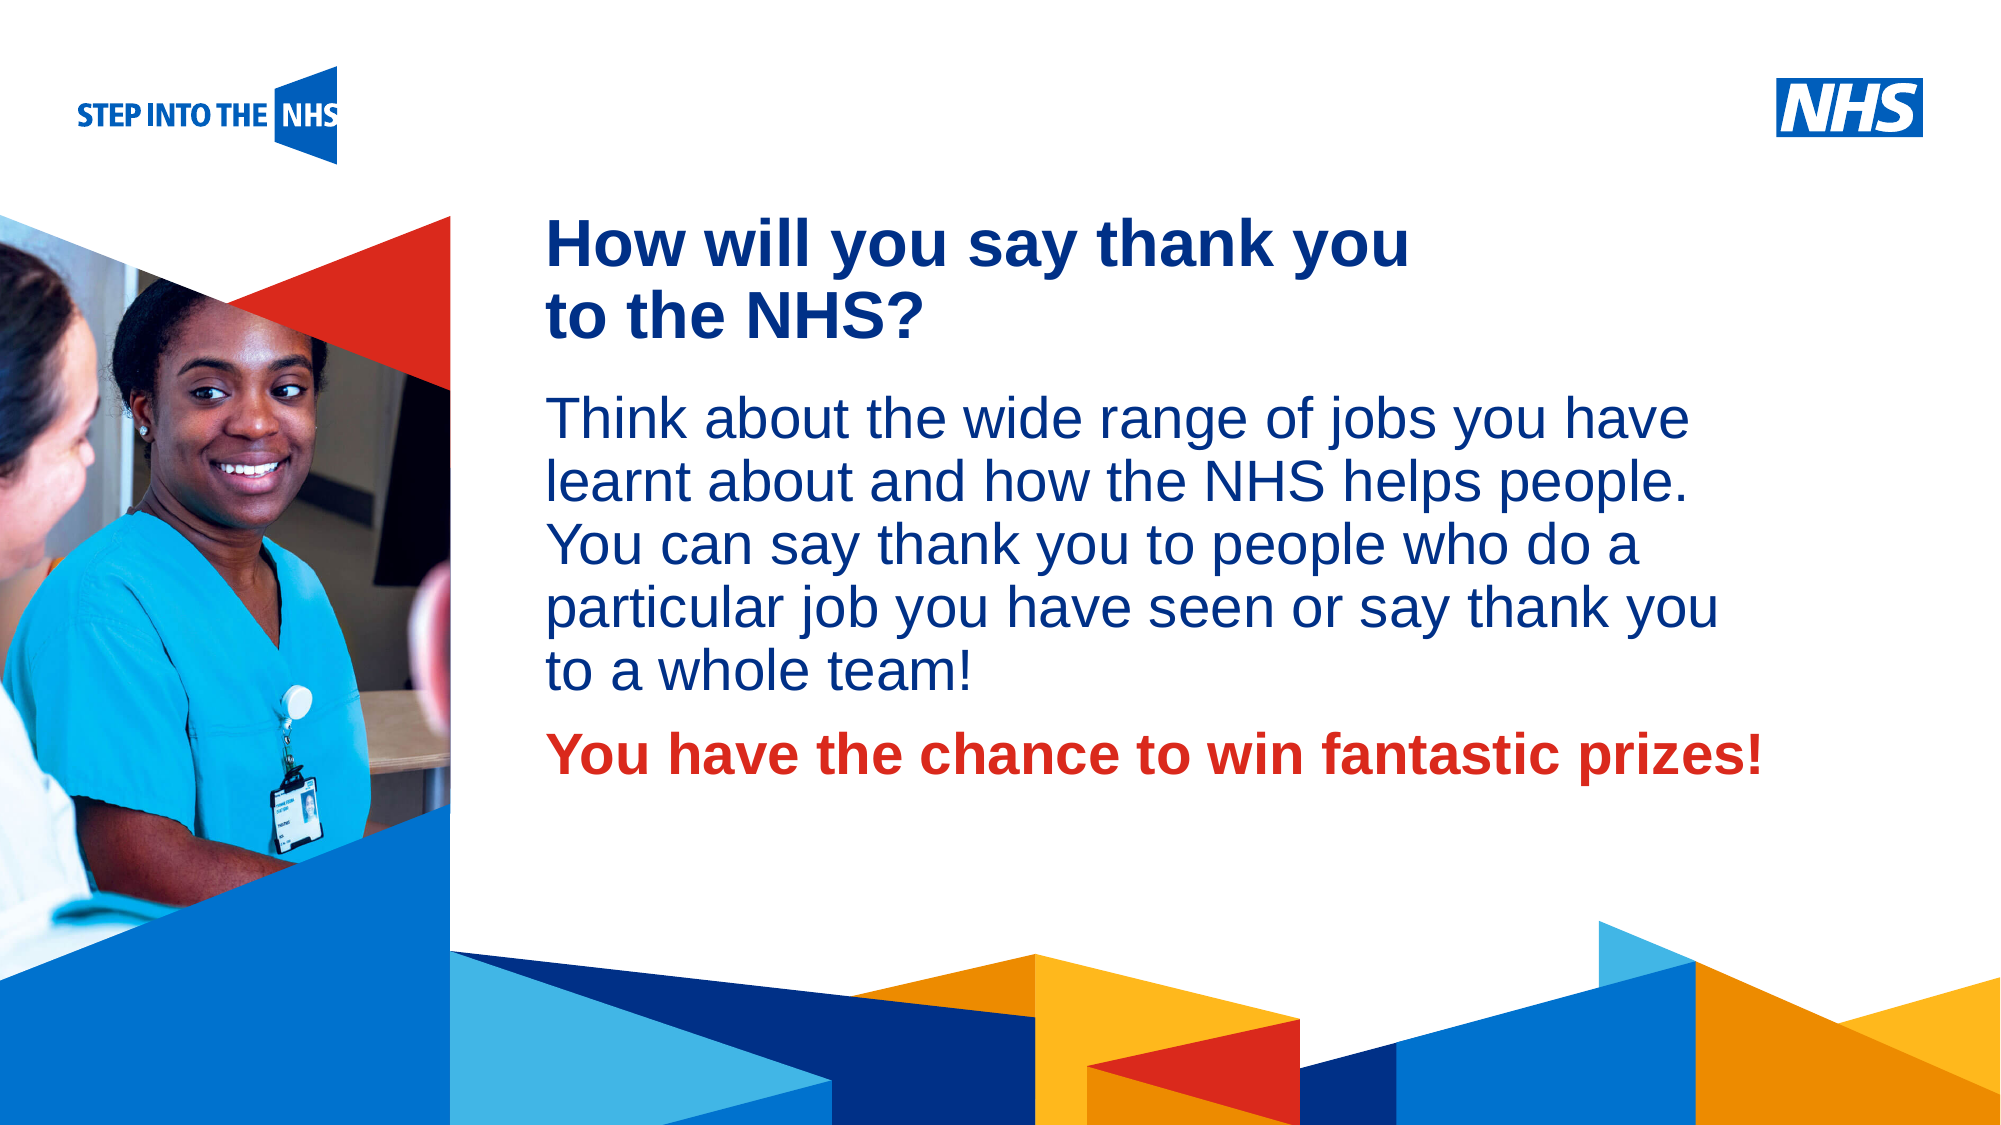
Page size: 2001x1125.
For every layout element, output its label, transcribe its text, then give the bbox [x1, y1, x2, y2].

list Think about the wide range of jobs you have learnt about and how the NHS helps people. You can say thank you to people who do a particular job you have seen or say thank you to a whole team! You have the chance to win fantastic prizes! [545, 388, 1780, 958]
title How will you say thank you to the NHS? [545, 208, 1767, 296]
picture [0, 214, 451, 981]
